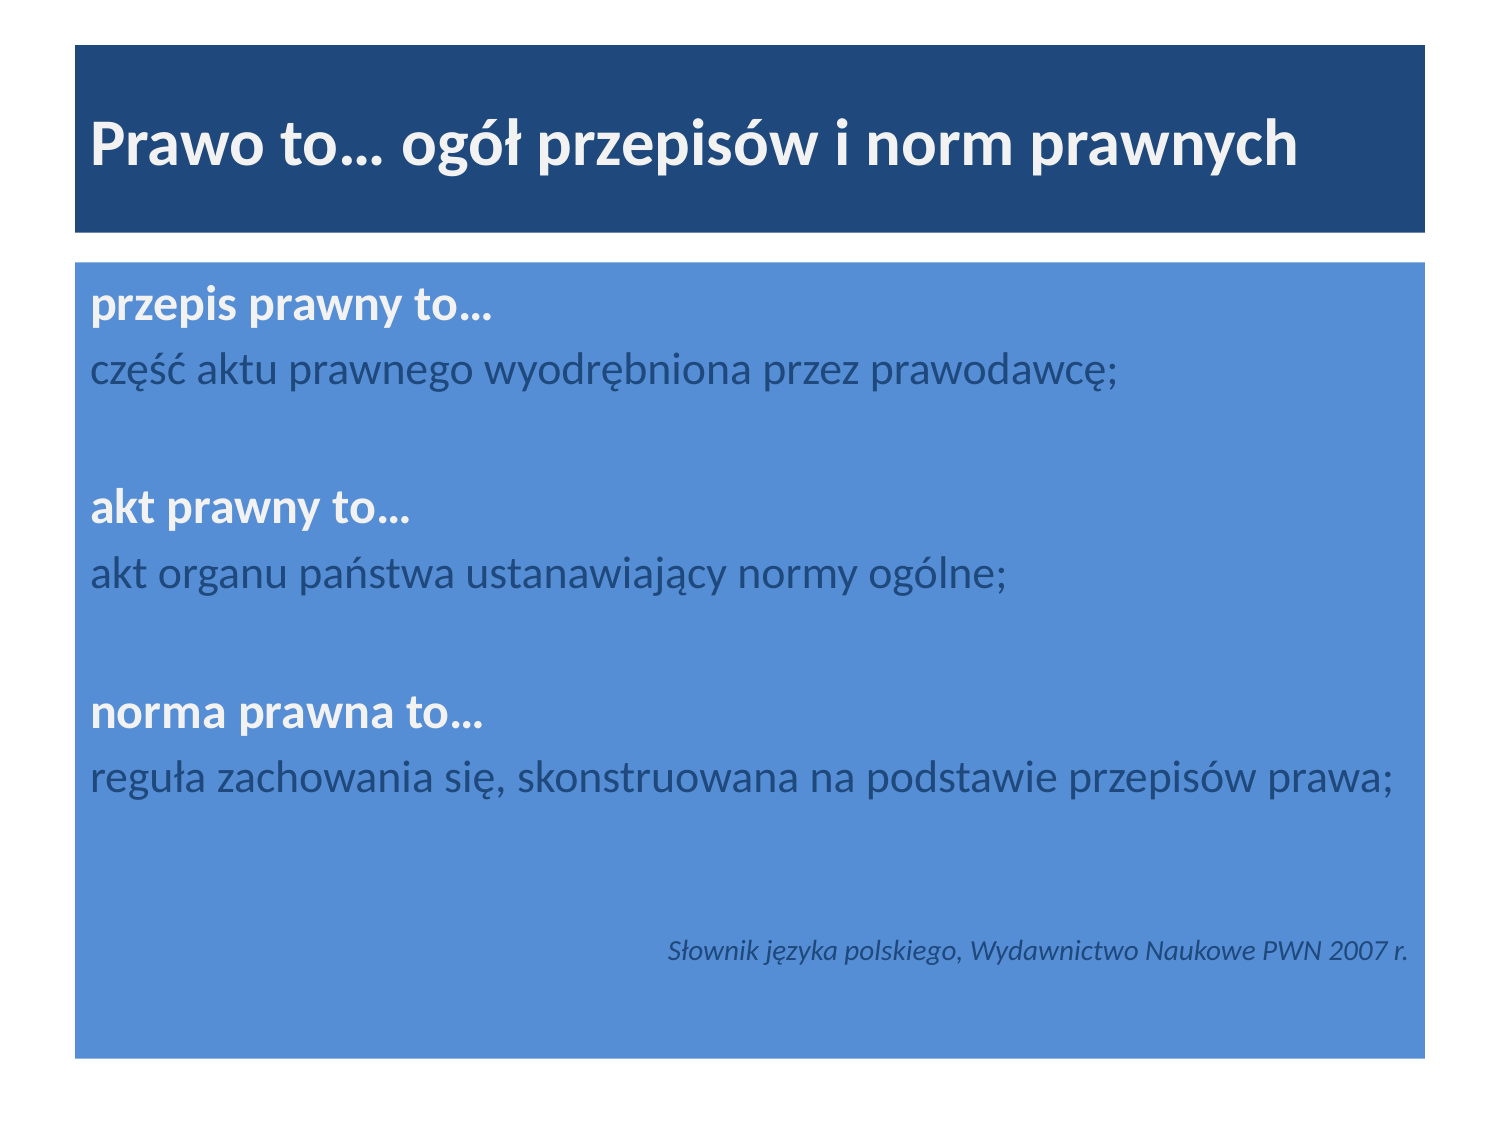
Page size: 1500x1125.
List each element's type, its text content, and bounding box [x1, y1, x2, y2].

title Prawo to… ogół przepisów i norm prawnych [75, 45, 1425, 233]
list przepis prawny to… część aktu prawnego wyodrębniona przez prawodawcę; akt prawny to… akt organu państwa ustanawiający normy ogólne; norma prawna to… reguła zachowania się, skonstruowana na podstawie przepisów prawa; Słownik języka polskiego, Wydawnictwo Naukowe PWN 2007 r. [75, 262, 1425, 1059]
